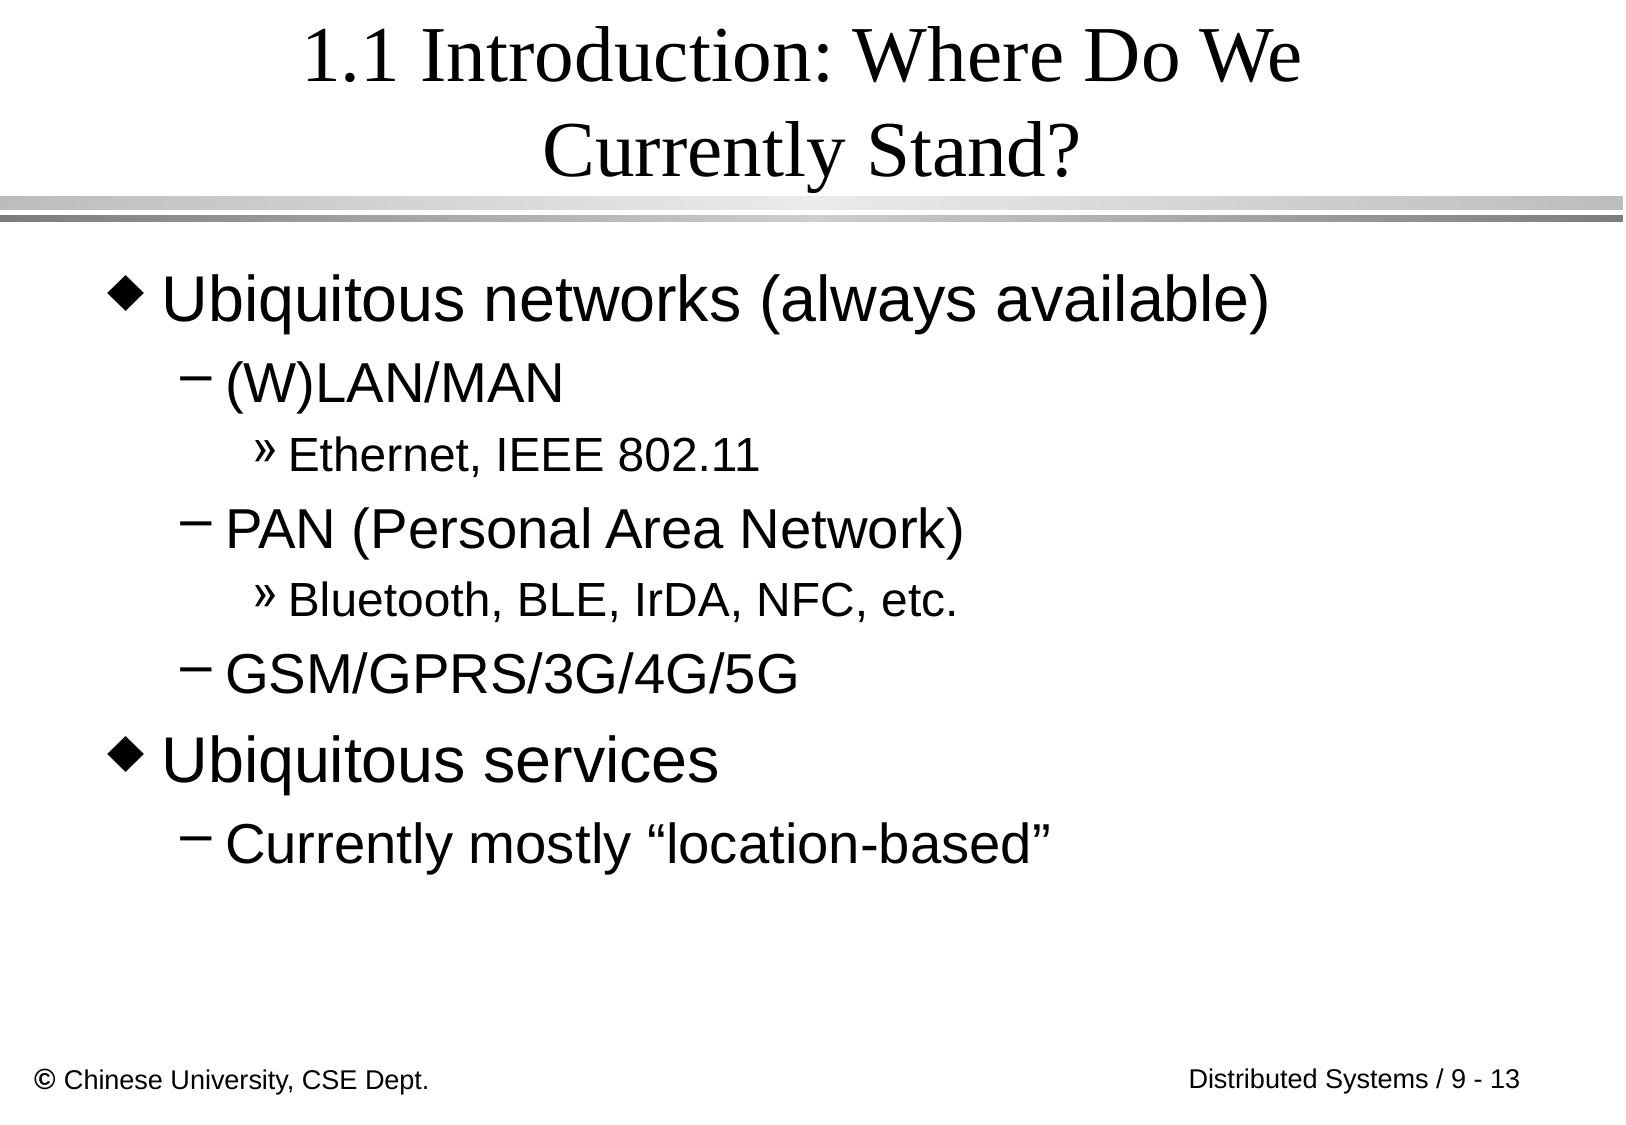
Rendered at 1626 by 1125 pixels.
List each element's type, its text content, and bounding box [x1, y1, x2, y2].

list Ubiquitous networks (always available) (W)LAN/MAN Ethernet, IEEE 802.11 PAN (Personal Area Network) Bluetooth, BLE, IrDA, NFC, etc. GSM/GPRS/3G/4G/5G Ubiquitous services Currently mostly “location-based” [92, 249, 1506, 1038]
title 1.1 Introduction: Where Do We Currently Stand? [49, 99, 1576, 201]
